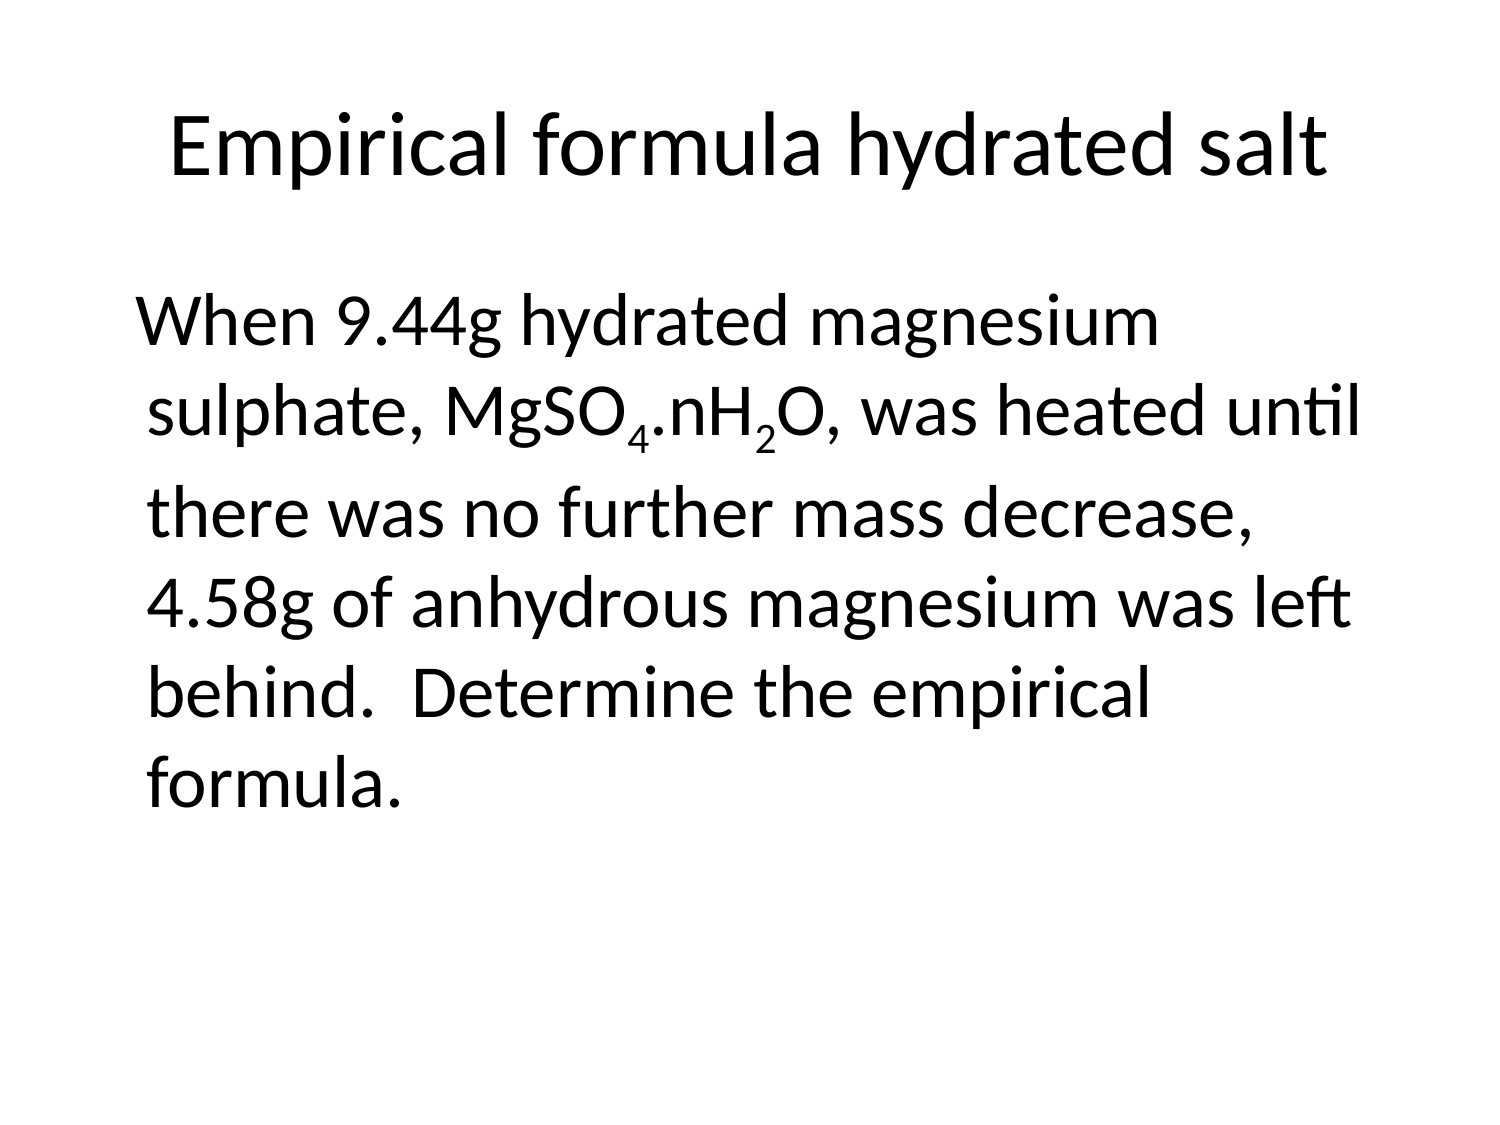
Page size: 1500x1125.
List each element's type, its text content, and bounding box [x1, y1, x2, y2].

title Empirical formula hydrated salt [75, 45, 1425, 233]
list When 9.44g hydrated magnesium sulphate, MgSO4.nH2O, was heated until there was no further mass decrease, 4.58g of anhydrous magnesium was left behind. Determine the empirical formula. [75, 262, 1425, 1005]
